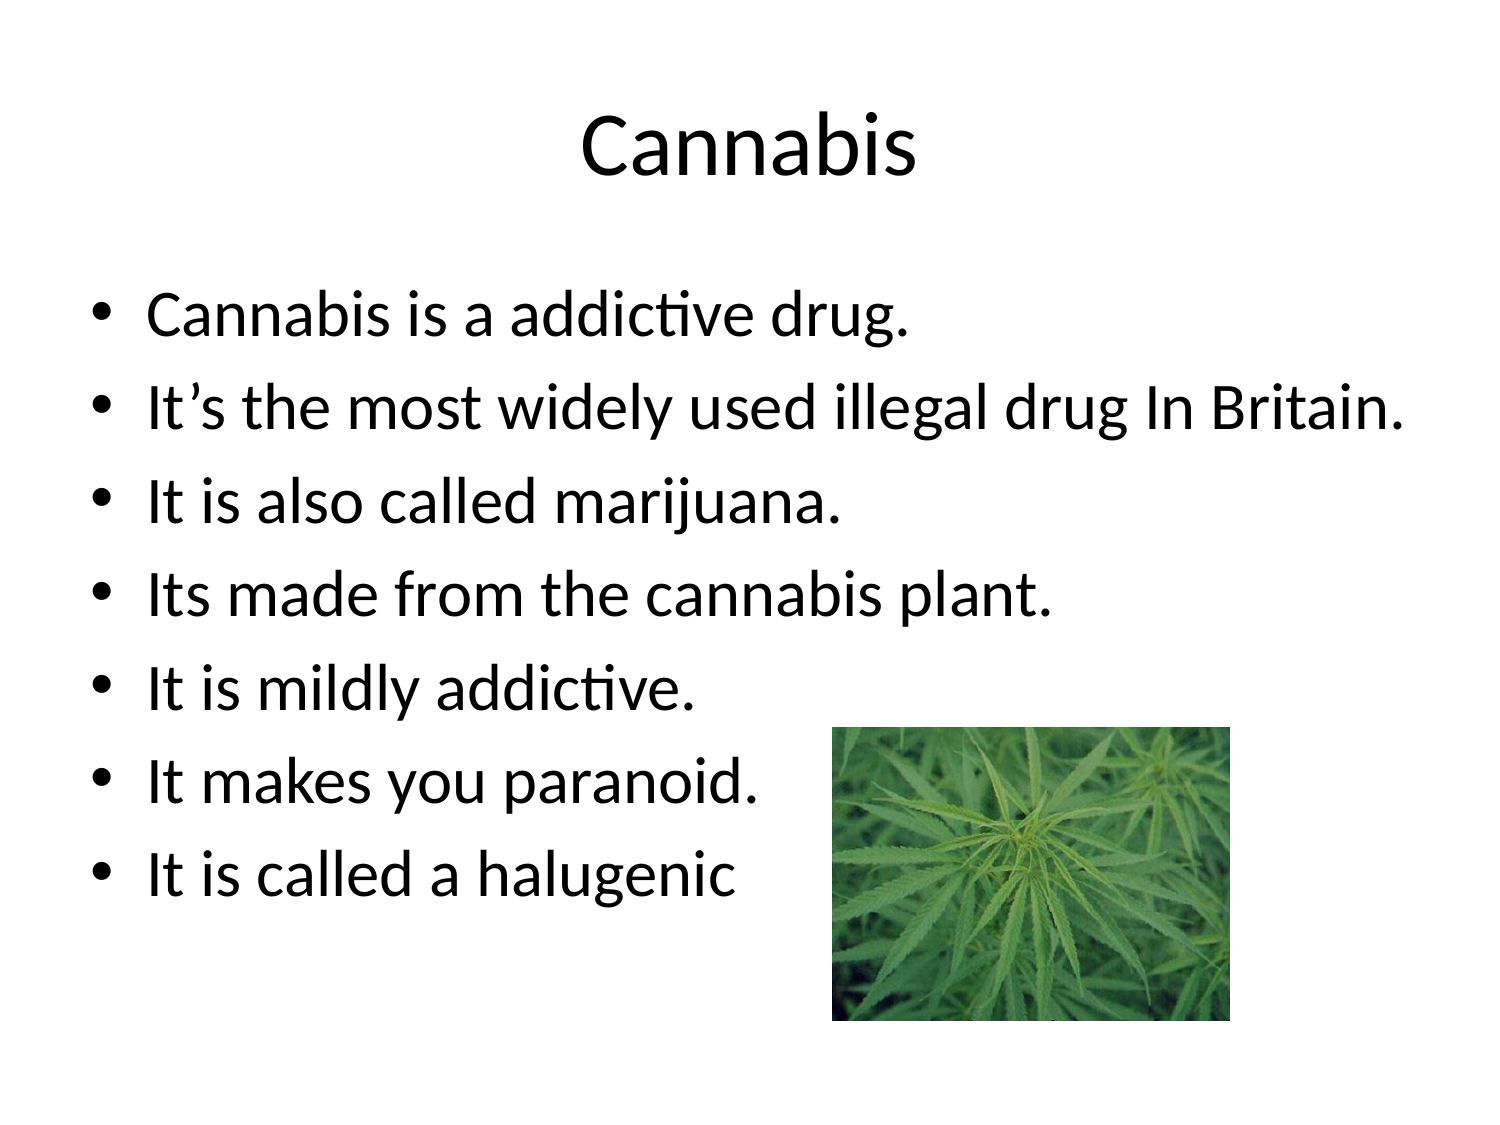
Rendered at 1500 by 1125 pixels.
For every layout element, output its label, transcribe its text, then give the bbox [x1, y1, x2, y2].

list Cannabis is a addictive drug. It’s the most widely used illegal drug In Britain. It is also called marijuana. Its made from the cannabis plant. It is mildly addictive. It makes you paranoid. It is called a halugenic [74, 262, 1426, 1006]
title Cannabis [74, 44, 1426, 233]
picture [832, 727, 1231, 1022]
